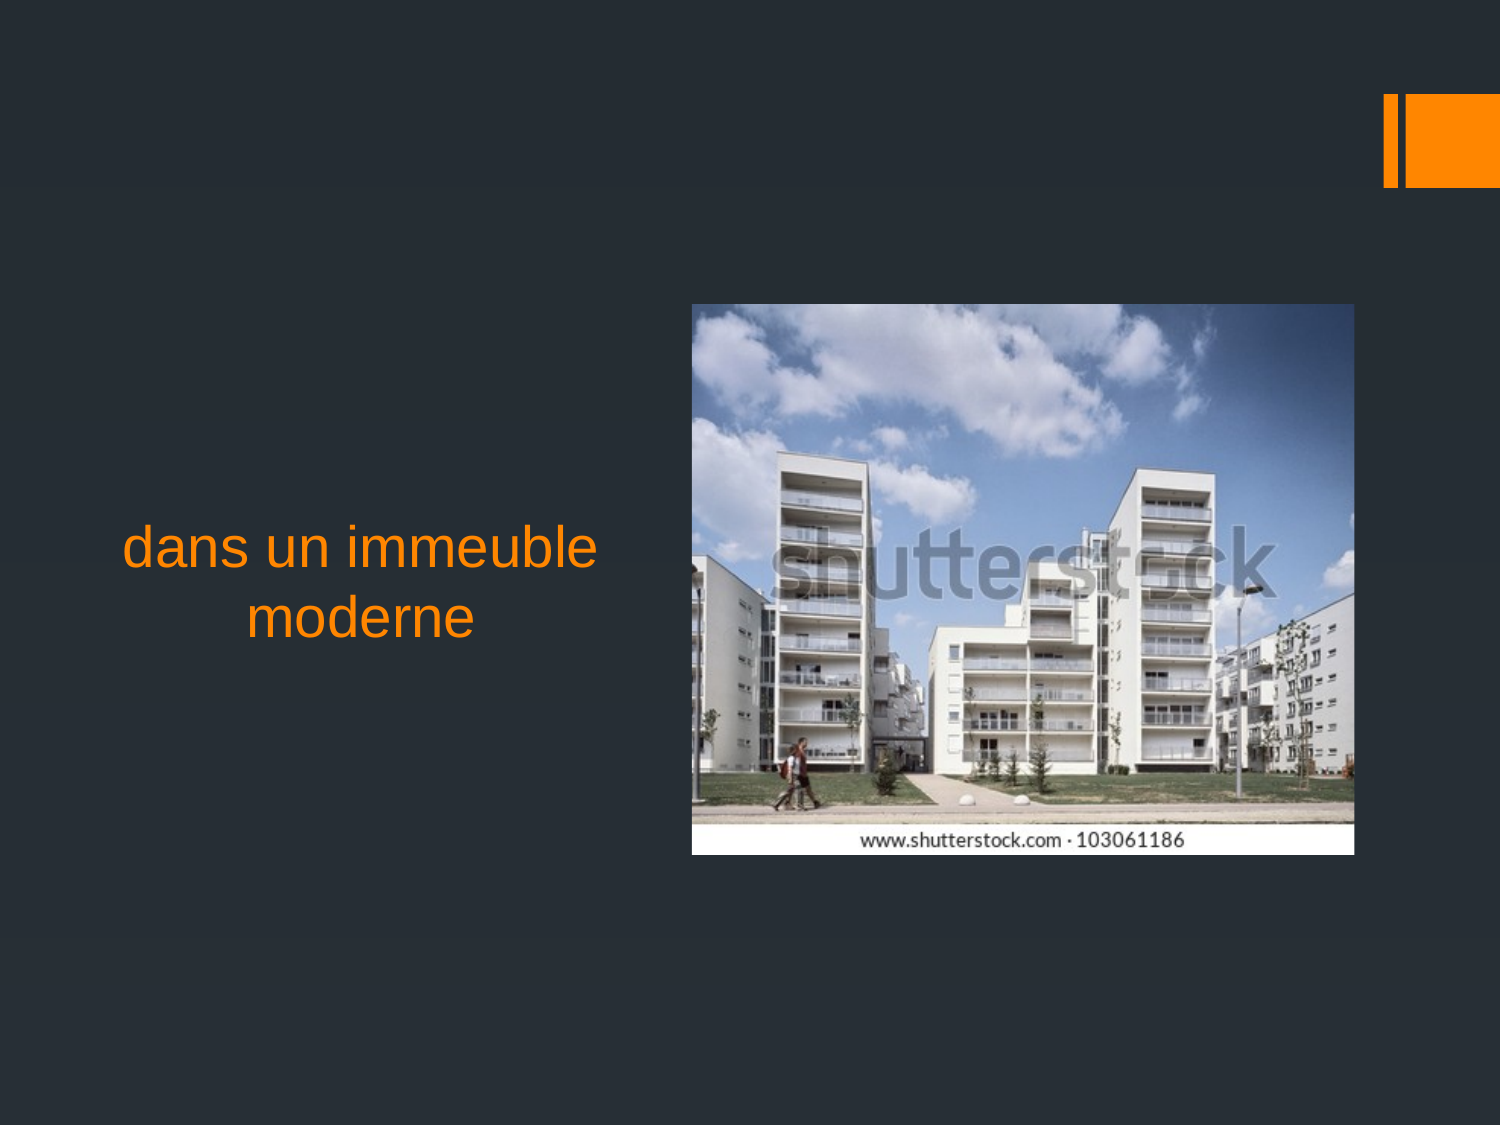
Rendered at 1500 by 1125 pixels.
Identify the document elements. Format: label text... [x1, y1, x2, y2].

picture [691, 304, 1355, 856]
title dans un immeuble moderne [88, 299, 635, 657]
